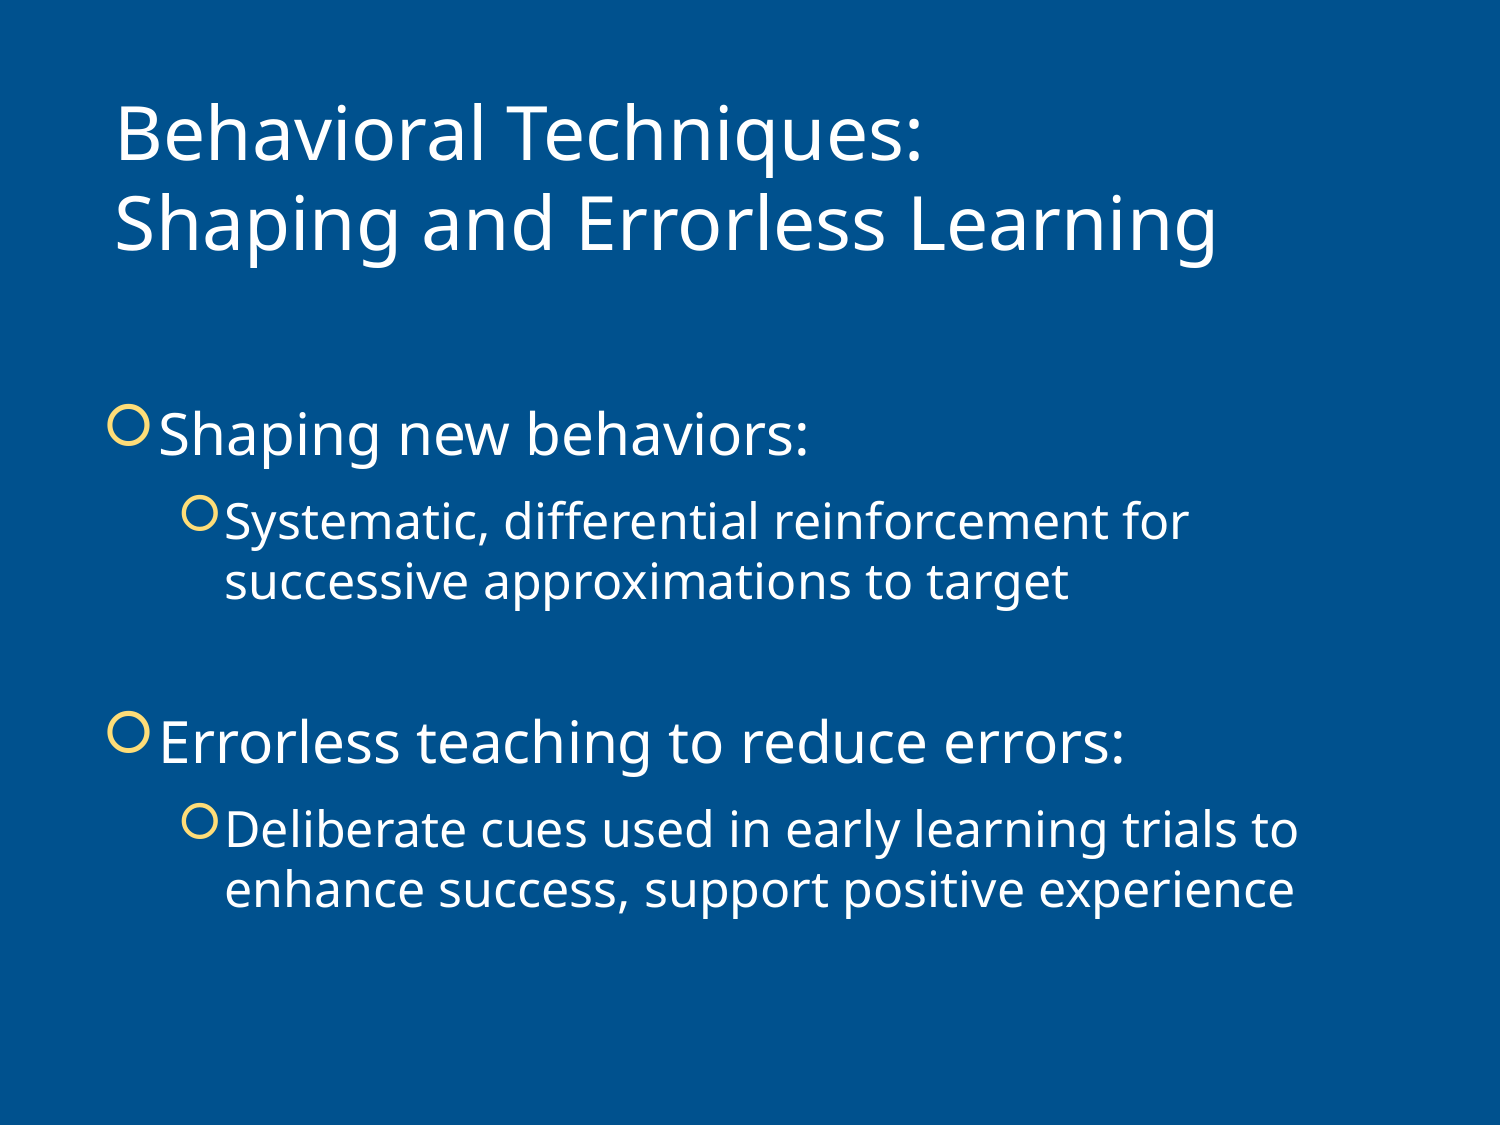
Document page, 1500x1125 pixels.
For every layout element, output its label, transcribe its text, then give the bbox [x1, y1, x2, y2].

list Shaping new behaviors: Systematic, differential reinforcement for successive approximations to target Errorless teaching to reduce errors: Deliberate cues used in early learning trials to enhance success, support positive experience [87, 324, 1450, 990]
title Behavioral Techniques: Shaping and Errorless Learning [99, 99, 1397, 252]
